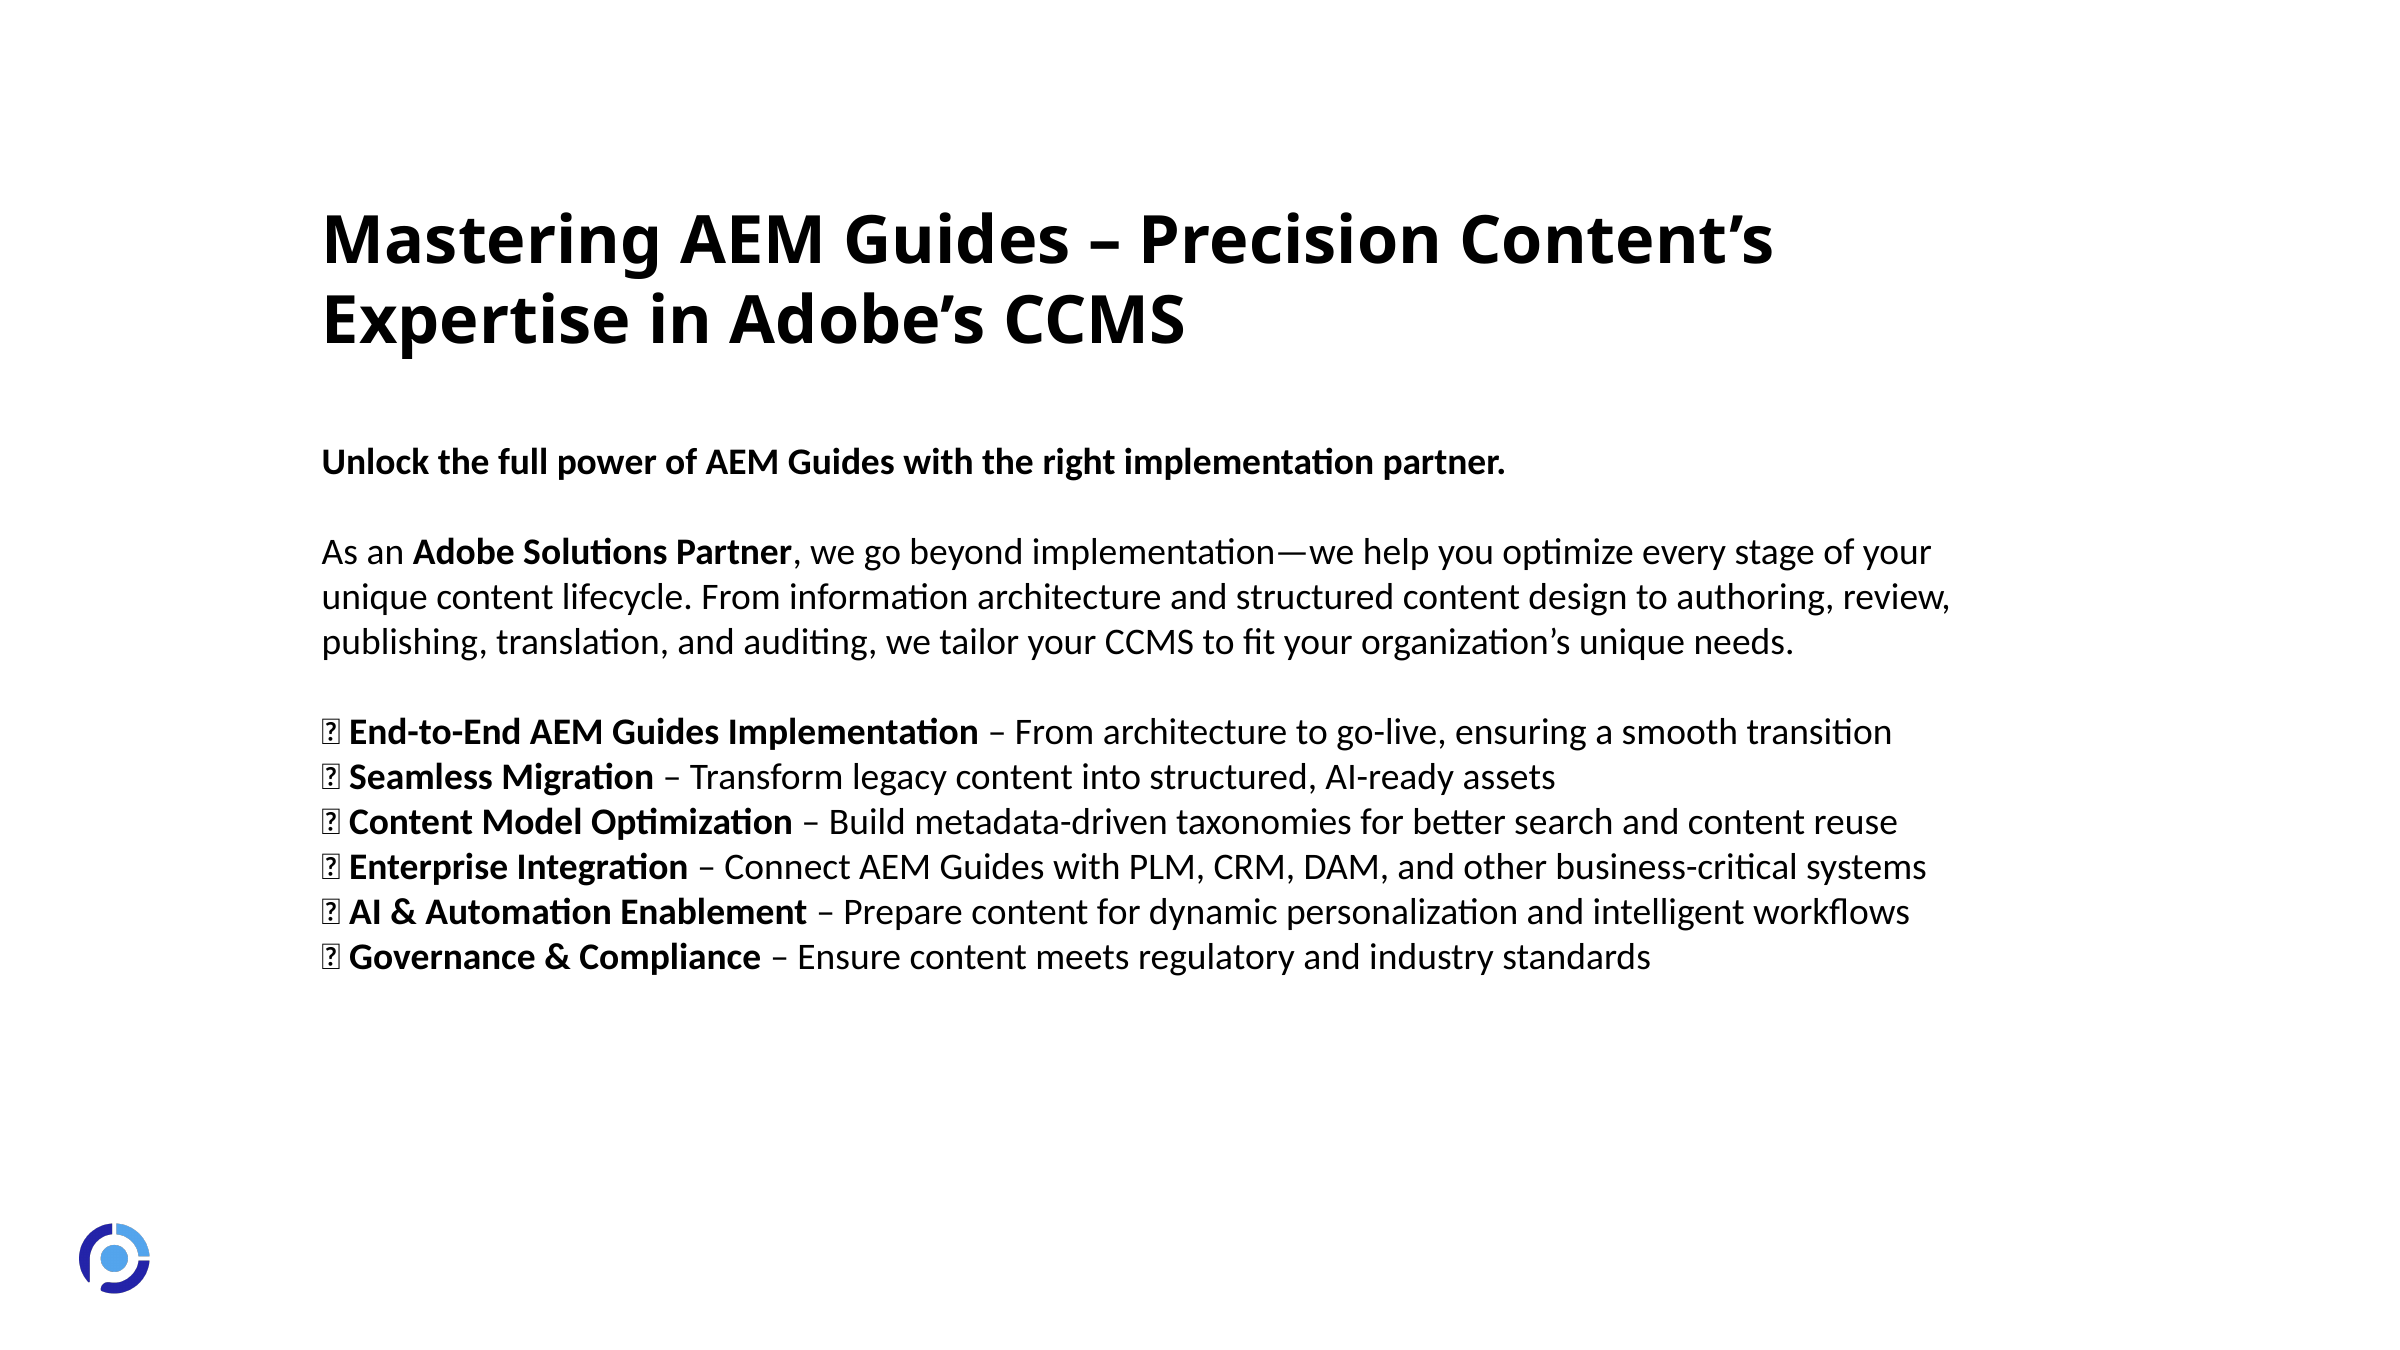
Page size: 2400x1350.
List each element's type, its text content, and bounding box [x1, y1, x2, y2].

text_box Mastering AEM Guides – Precision Content’s Expertise in Adobe’s CCMS Unlock the full power of AEM Guides with the right implementation partner. As an Adobe Solutions Partner, we go beyond implementation—we help you optimize every stage of your unique content lifecycle. From information architecture and structured content design to authoring, review, publishing, translation, and auditing, we tailor your CCMS to fit your organization’s unique needs. 🔹 End-to-End AEM Guides Implementation – From architecture to go-live, ensuring a smooth transition 🔹 Seamless Migration – Transform legacy content into structured, AI-ready assets 🔹 Content Model Optimization – Build metadata-driven taxonomies for better search and content reuse 🔹 Enterprise Integration – Connect AEM Guides with PLM, CRM, DAM, and other business-critical systems 🔹 AI & Automation Enablement – Prepare content for dynamic personalization and intelligent workflows 🔹 Governance & Compliance – Ensure content meets regulatory and industry standards [306, 189, 2036, 1030]
picture [78, 1219, 155, 1299]
